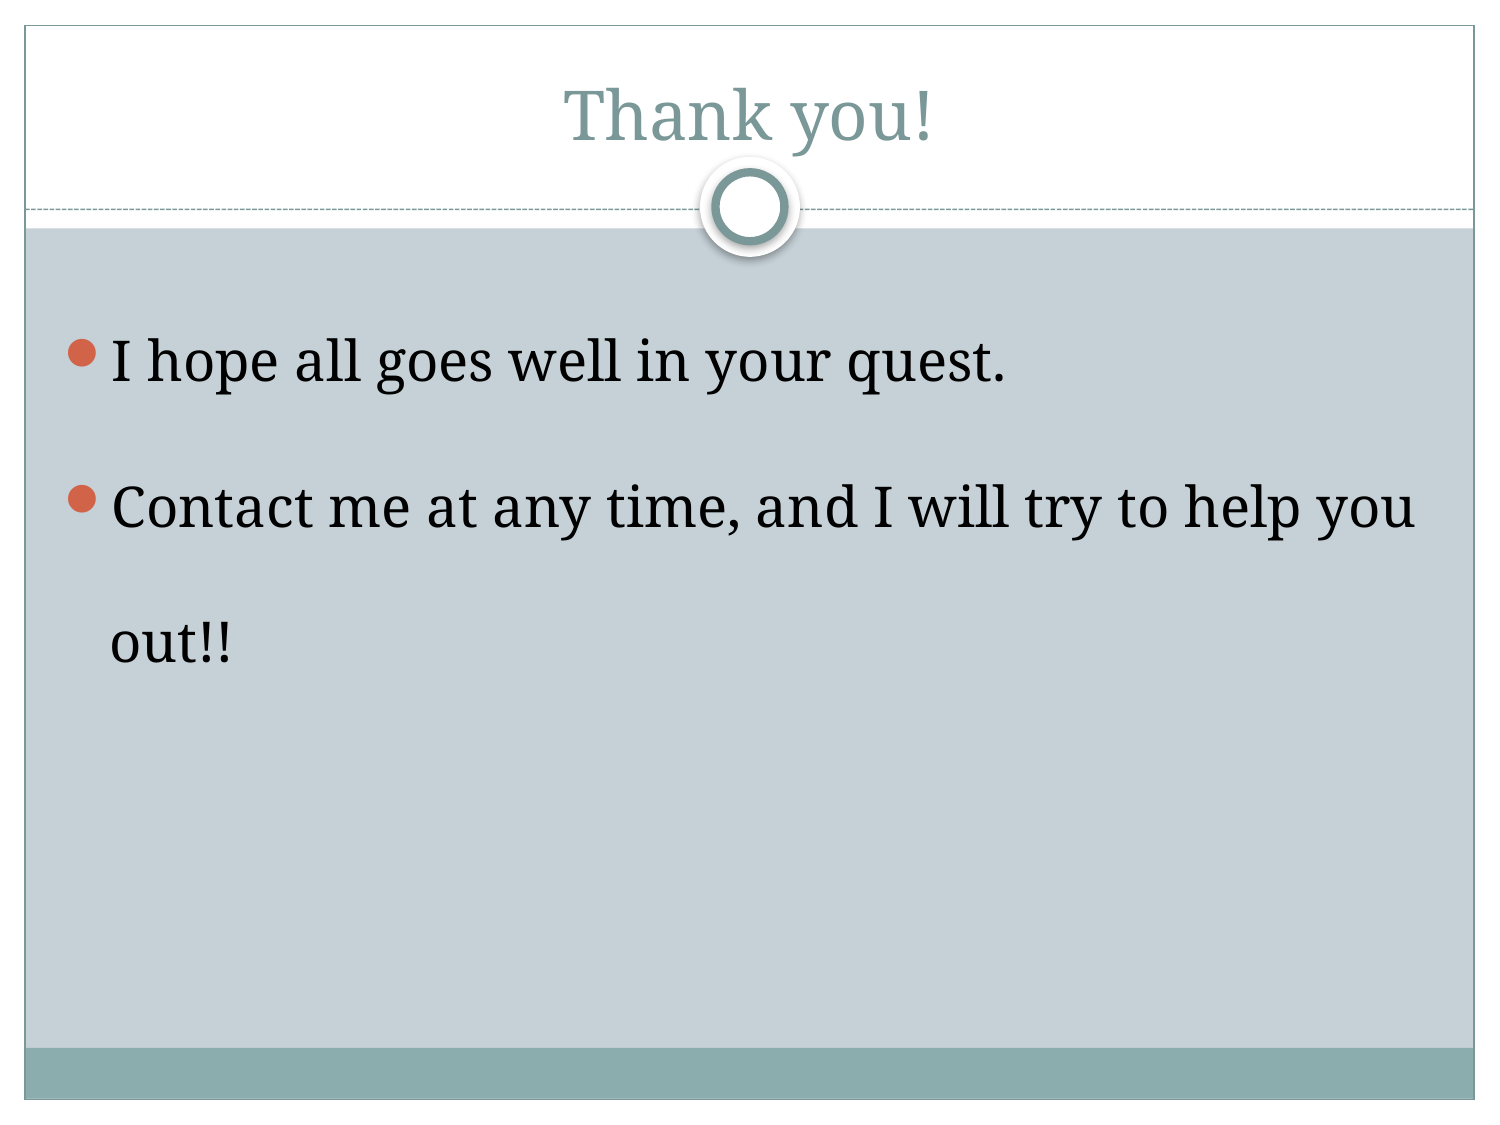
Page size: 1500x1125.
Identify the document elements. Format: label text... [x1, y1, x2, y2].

list I hope all goes well in your quest. Contact me at any time, and I will try to help you out!! [49, 250, 1445, 1001]
title Thank you! [49, 37, 1450, 162]
